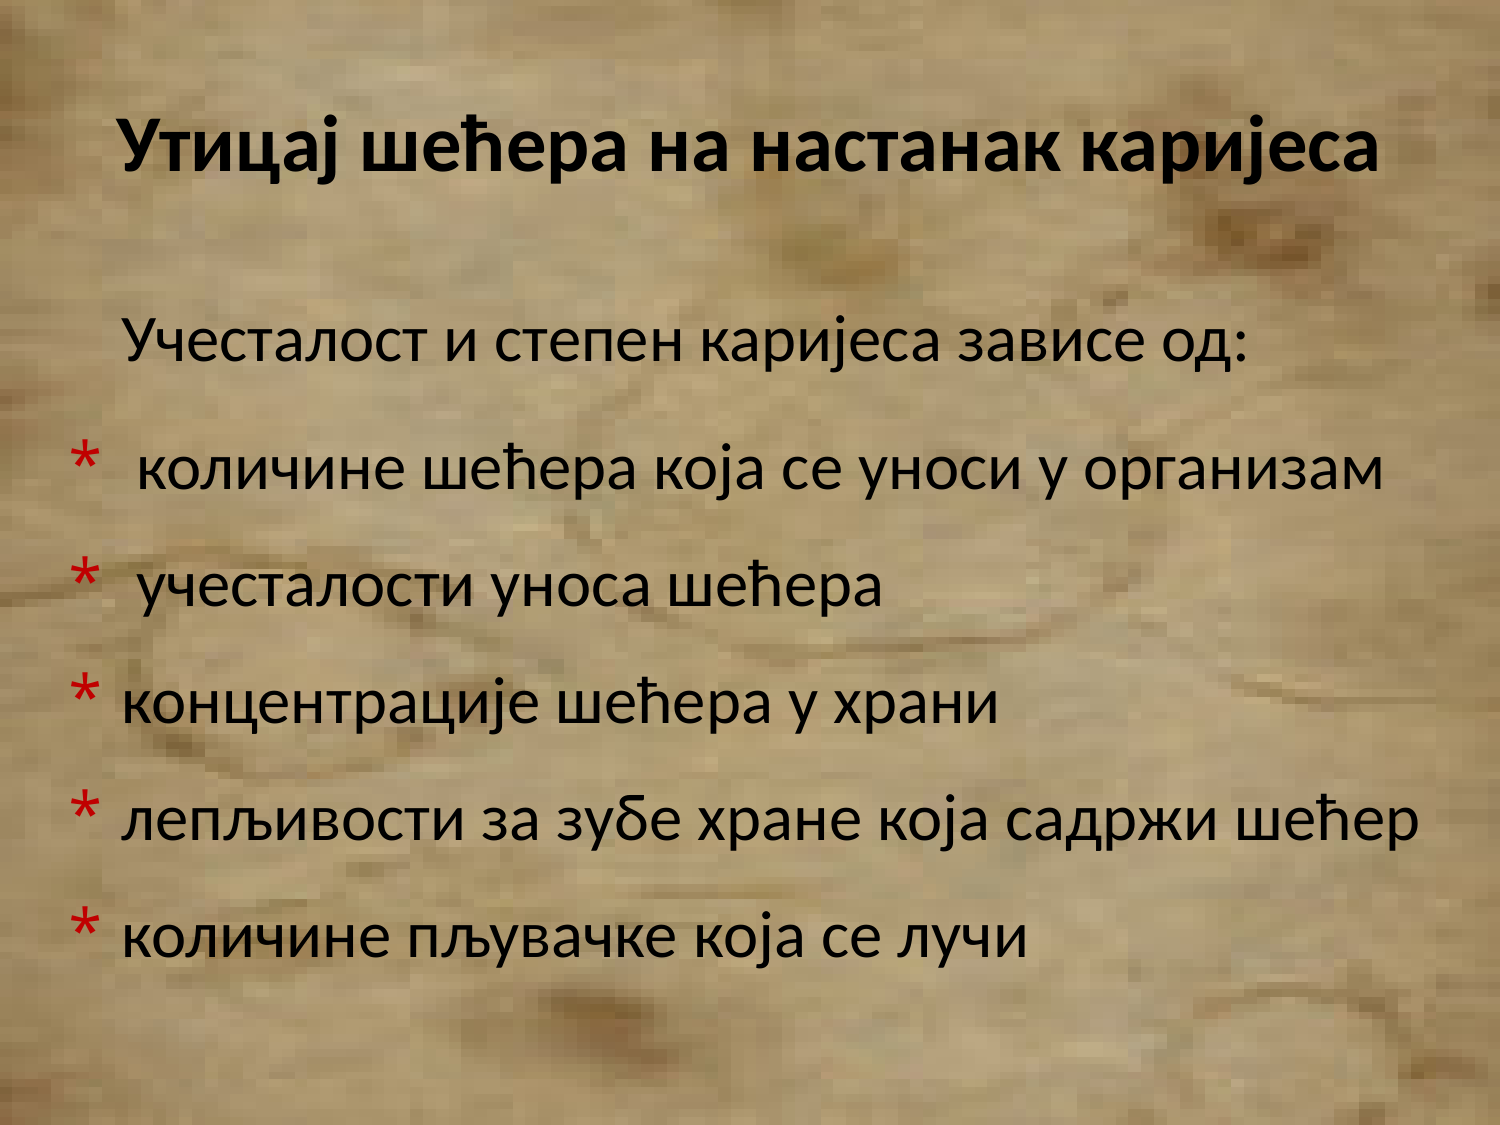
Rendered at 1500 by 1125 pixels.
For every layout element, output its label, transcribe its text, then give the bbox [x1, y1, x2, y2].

list Учесталост и степен каријеса зависе од: количине шећера која се уноси у организам учесталости уноса шећера концентрације шећера у храни лепљивости за зубе хране која садржи шећер количине пљувачке која се лучи [50, 287, 1500, 1030]
title Утицај шећера на настанак каријеса [75, 45, 1425, 233]
picture [0, 0, 1500, 1125]
